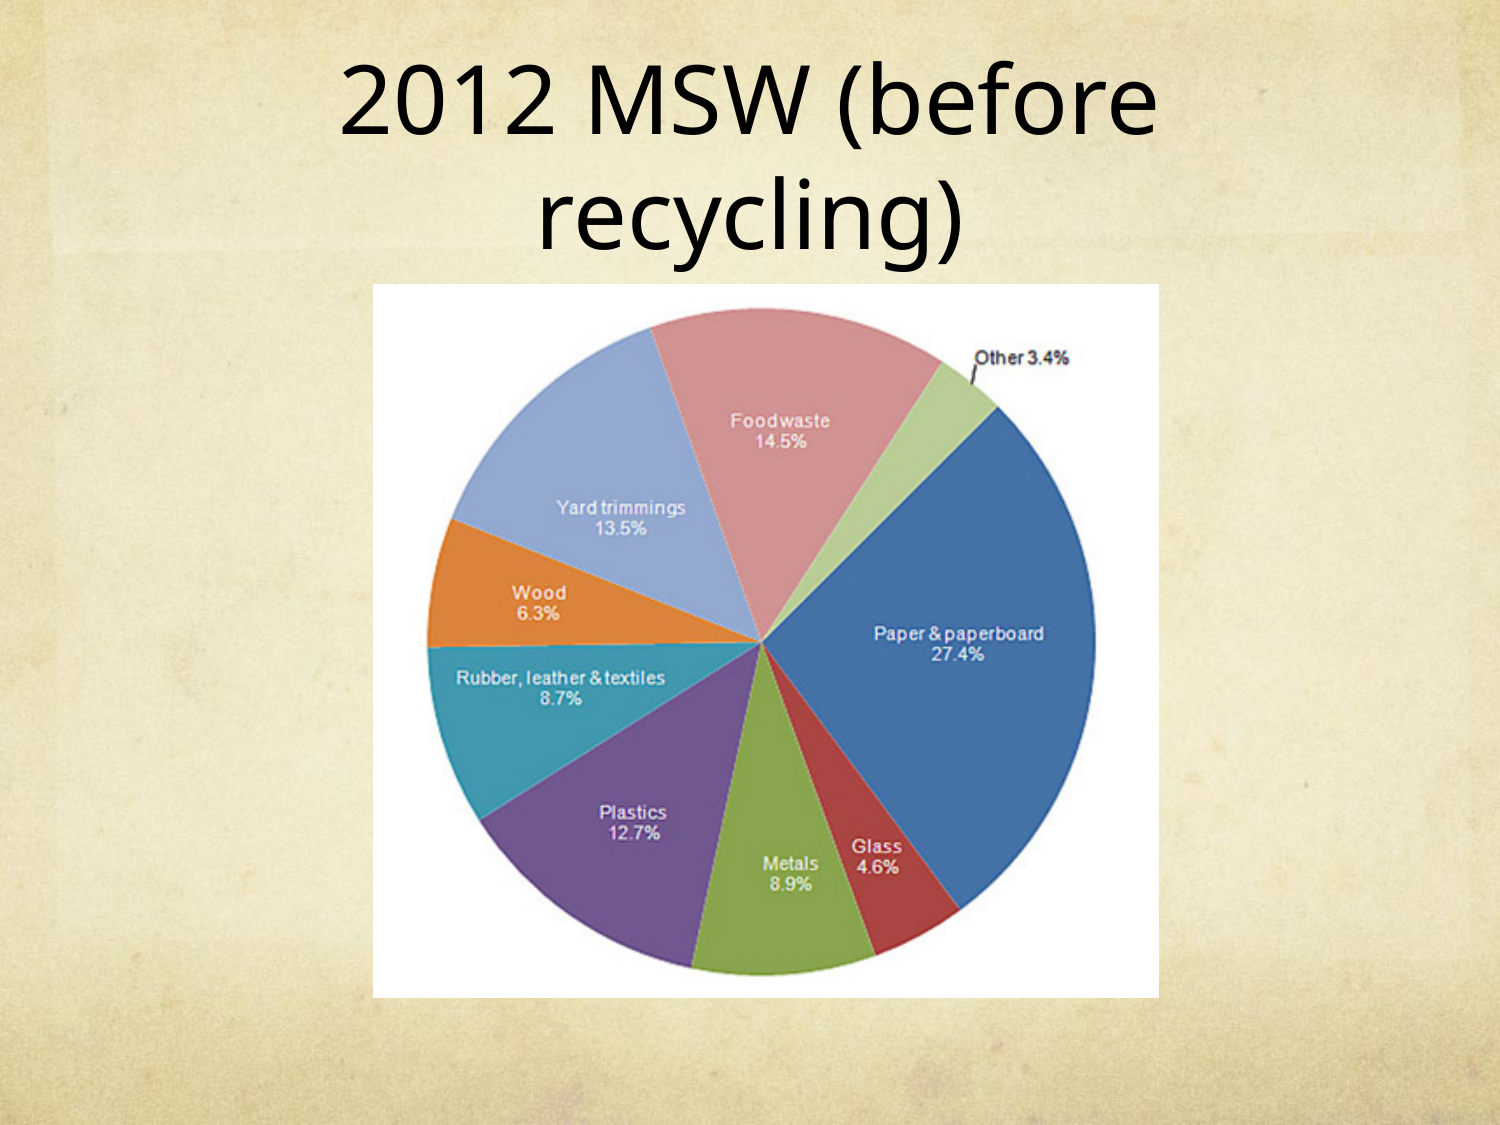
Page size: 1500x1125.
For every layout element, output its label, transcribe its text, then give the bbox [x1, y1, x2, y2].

title 2012 MSW (before recycling) [150, 82, 1350, 225]
picture [0, 0, 1500, 1125]
